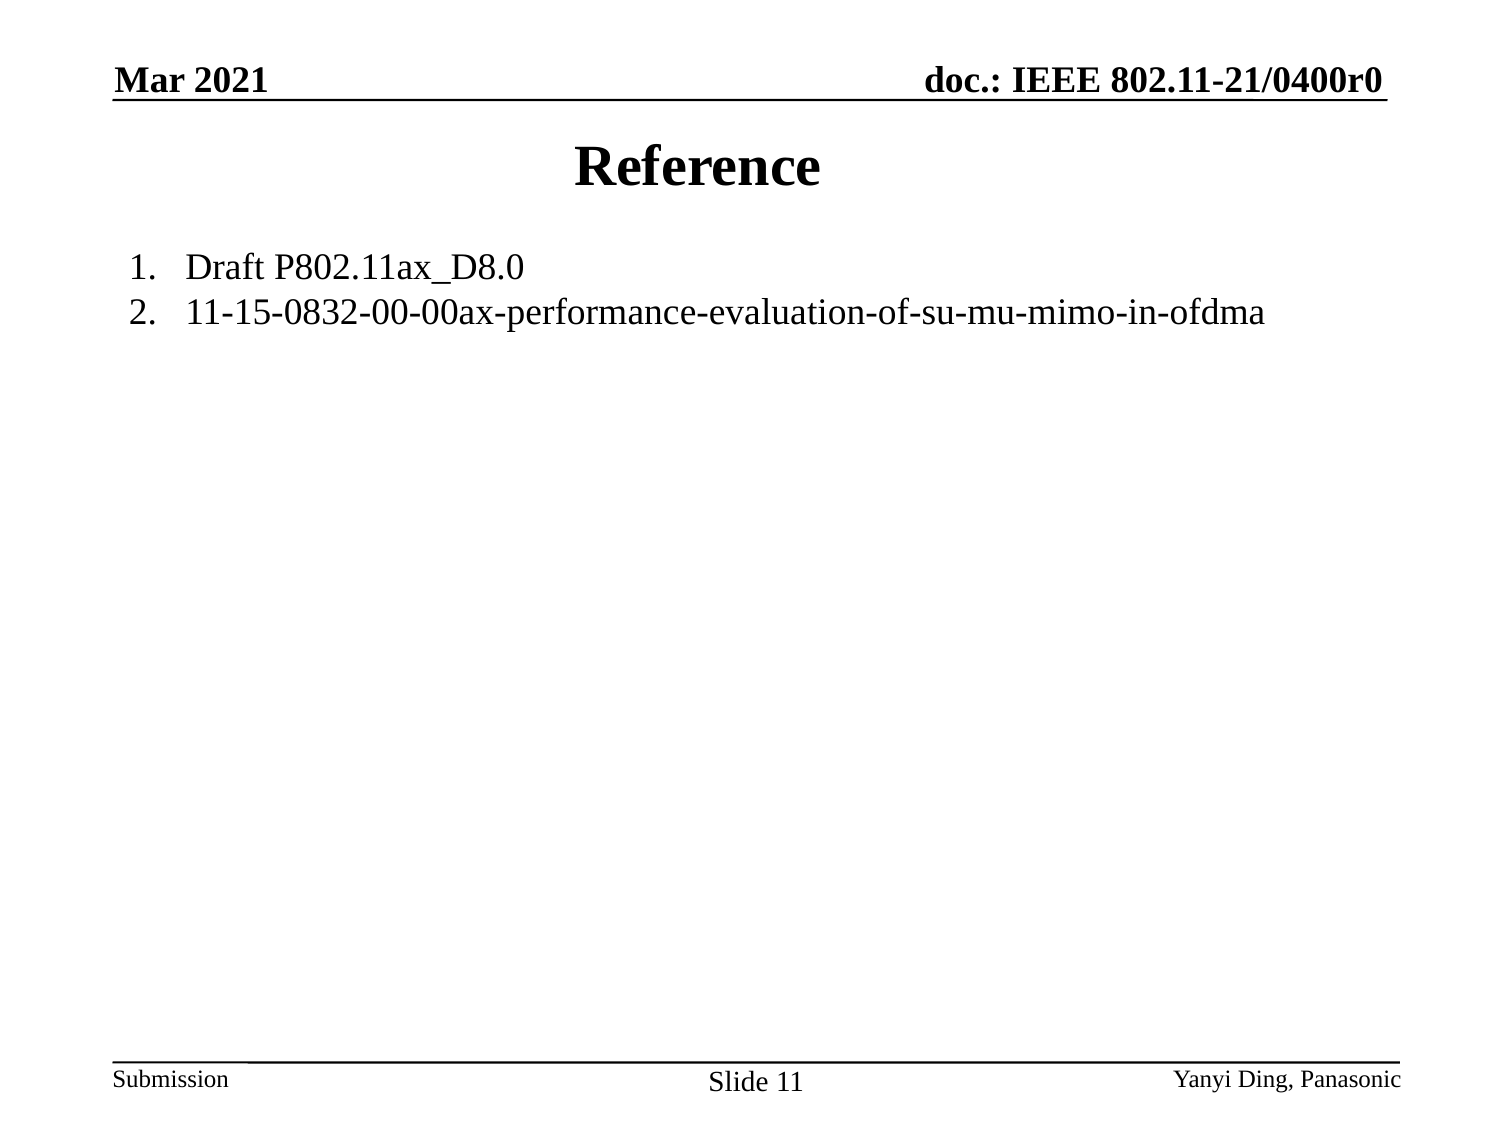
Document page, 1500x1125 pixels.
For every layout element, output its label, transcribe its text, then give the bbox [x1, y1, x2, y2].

text_box Reference [559, 119, 852, 205]
footer Yanyi Ding, Panasonic [1170, 1061, 1402, 1093]
slide_number Slide 11 [704, 1061, 808, 1098]
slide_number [114, 54, 271, 101]
text_box Draft P802.11ax_D8.0 11-15-0832-00-00ax-performance-evaluation-of-su-mu-mimo-in-ofdma [114, 234, 1383, 340]
